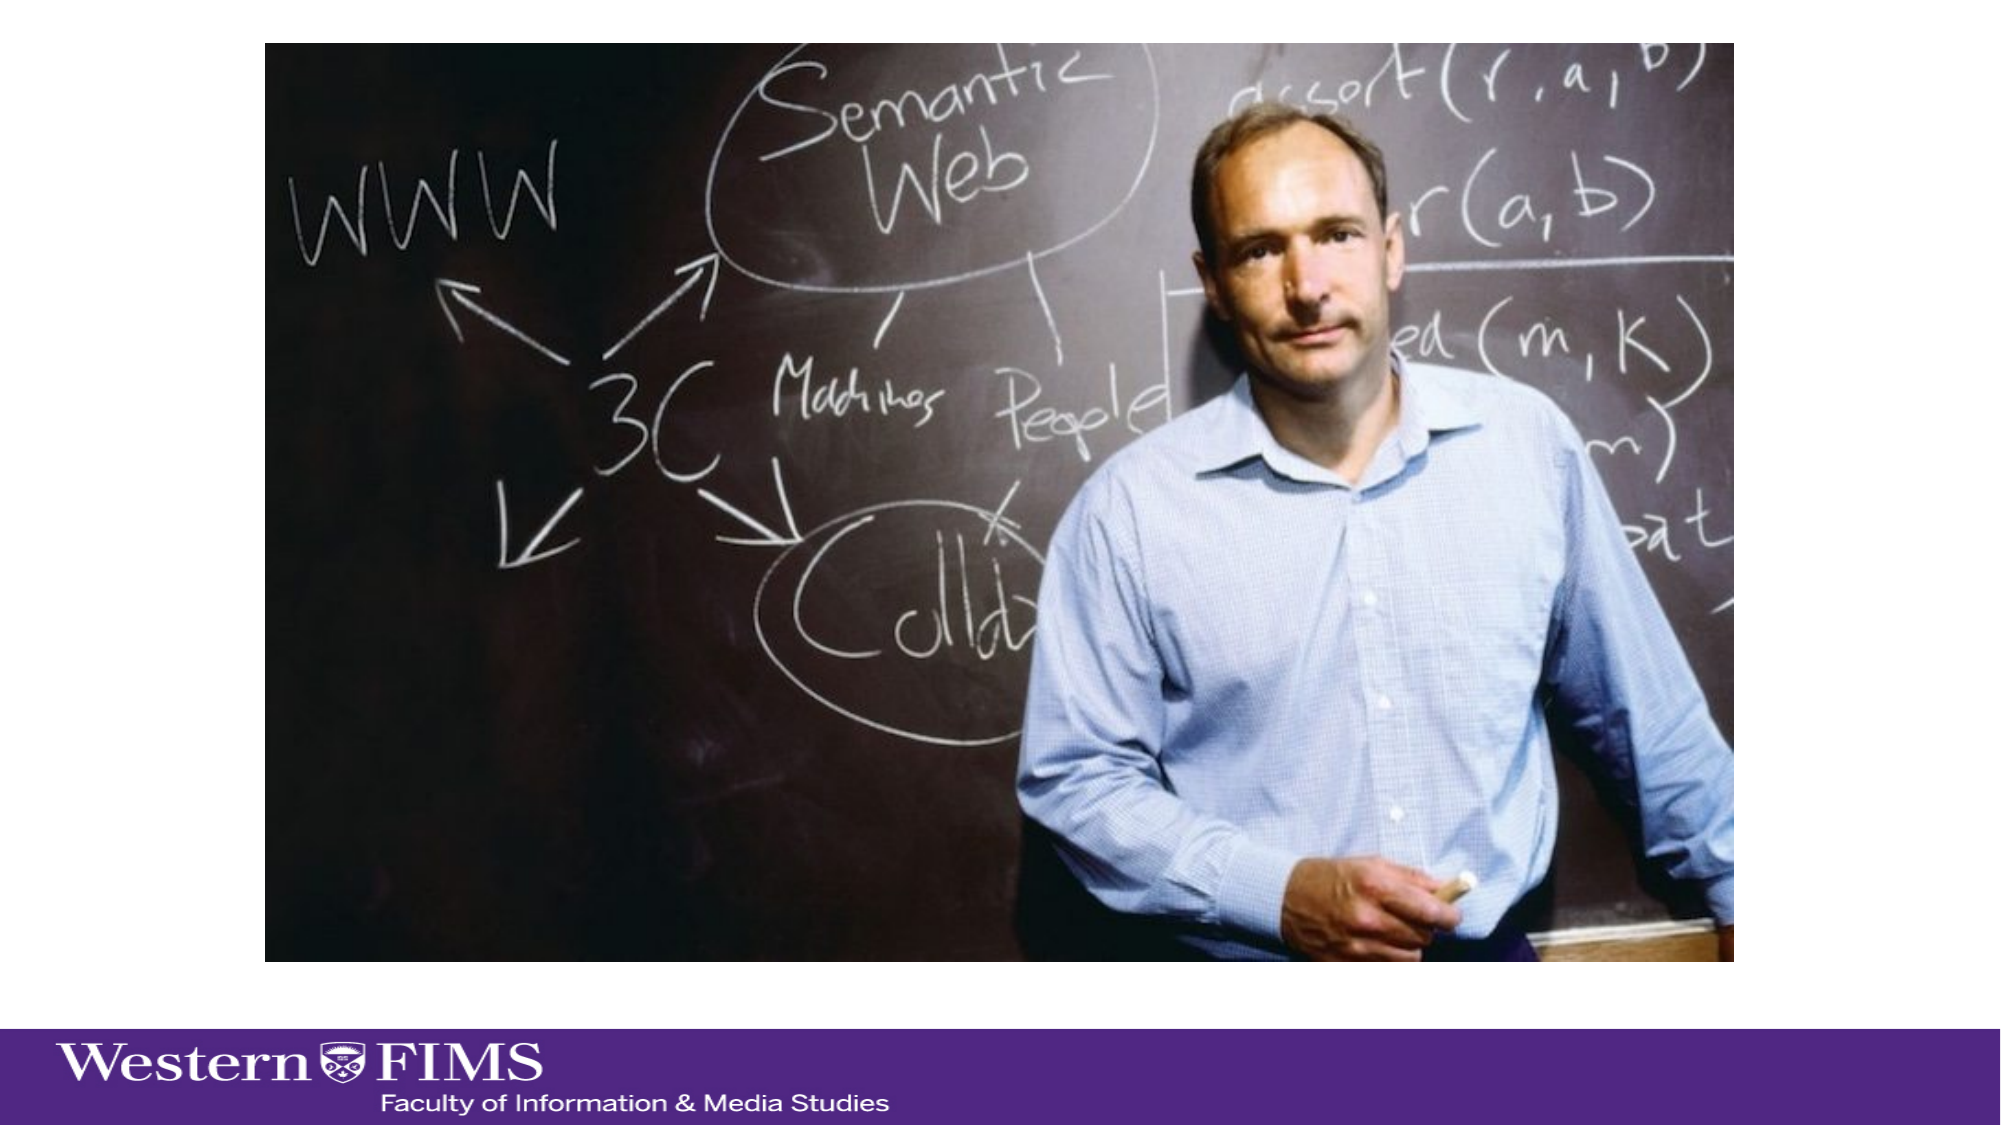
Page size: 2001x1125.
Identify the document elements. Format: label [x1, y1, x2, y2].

picture [0, 0, 2001, 1125]
list [265, 43, 1735, 962]
